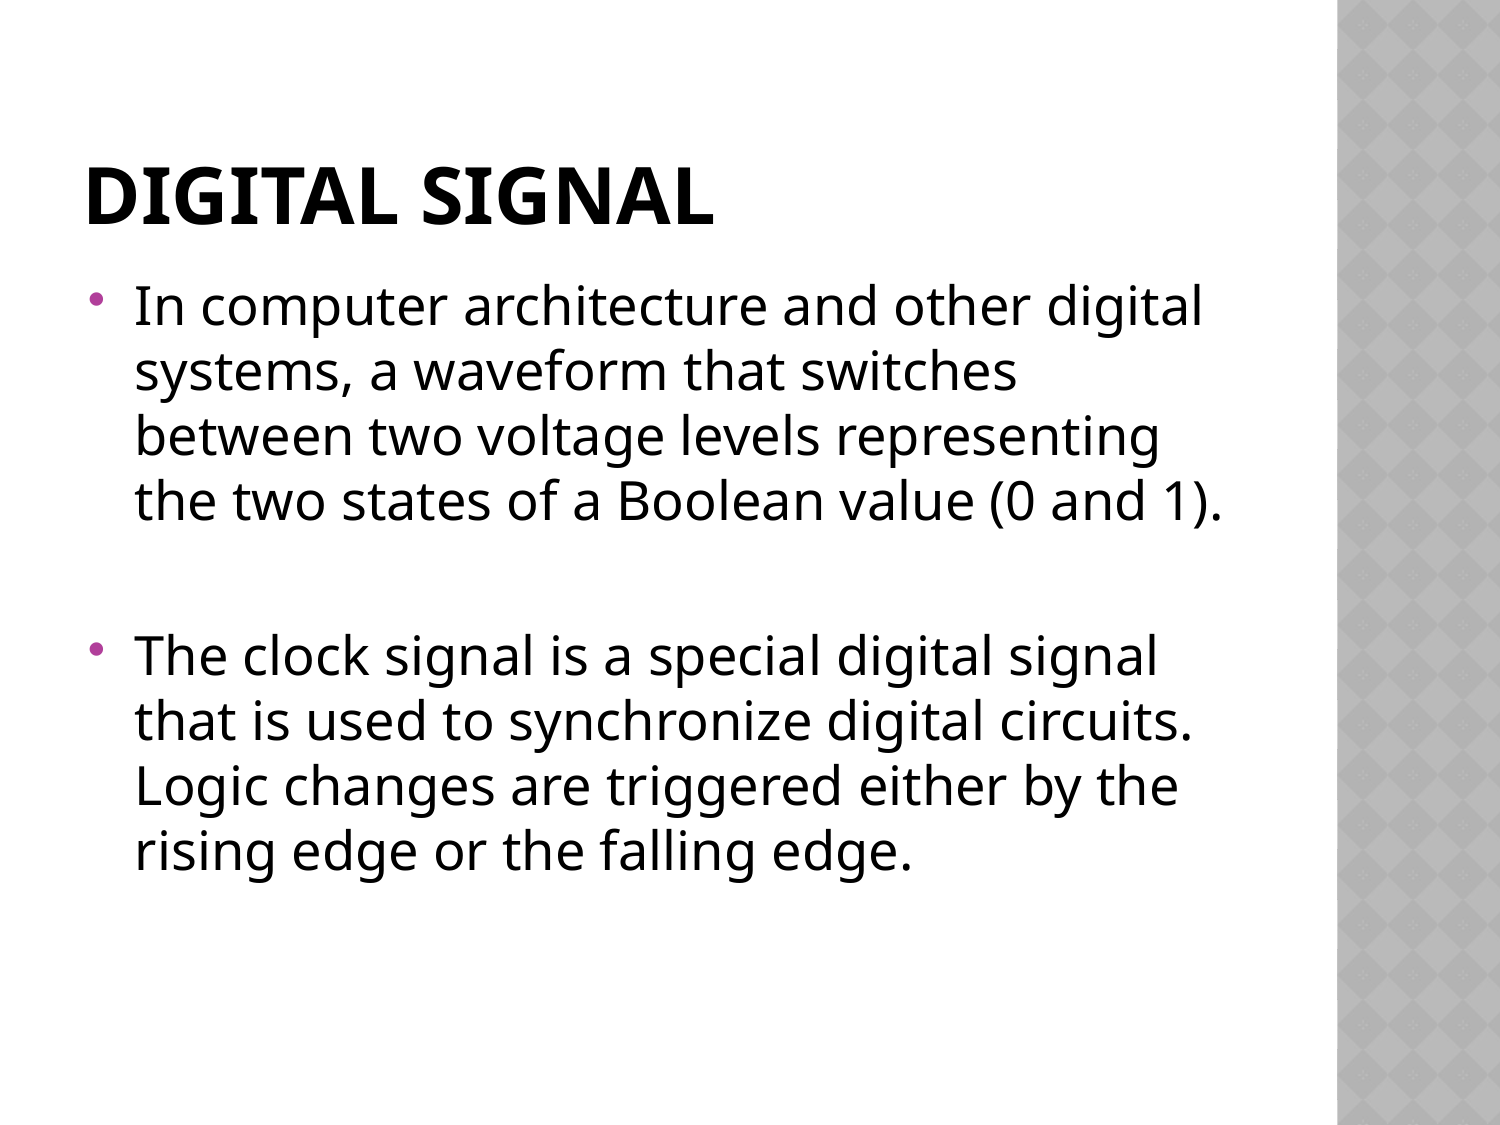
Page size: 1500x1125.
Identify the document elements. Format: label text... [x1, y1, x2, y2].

list In computer architecture and other digital systems, a waveform that switches between two voltage levels representing the two states of a Boolean value (0 and 1). The clock signal is a special digital signal that is used to synchronize digital circuits. Logic changes are triggered either by the rising edge or the falling edge. [75, 264, 1263, 1059]
title Digital signal [75, 52, 1263, 240]
